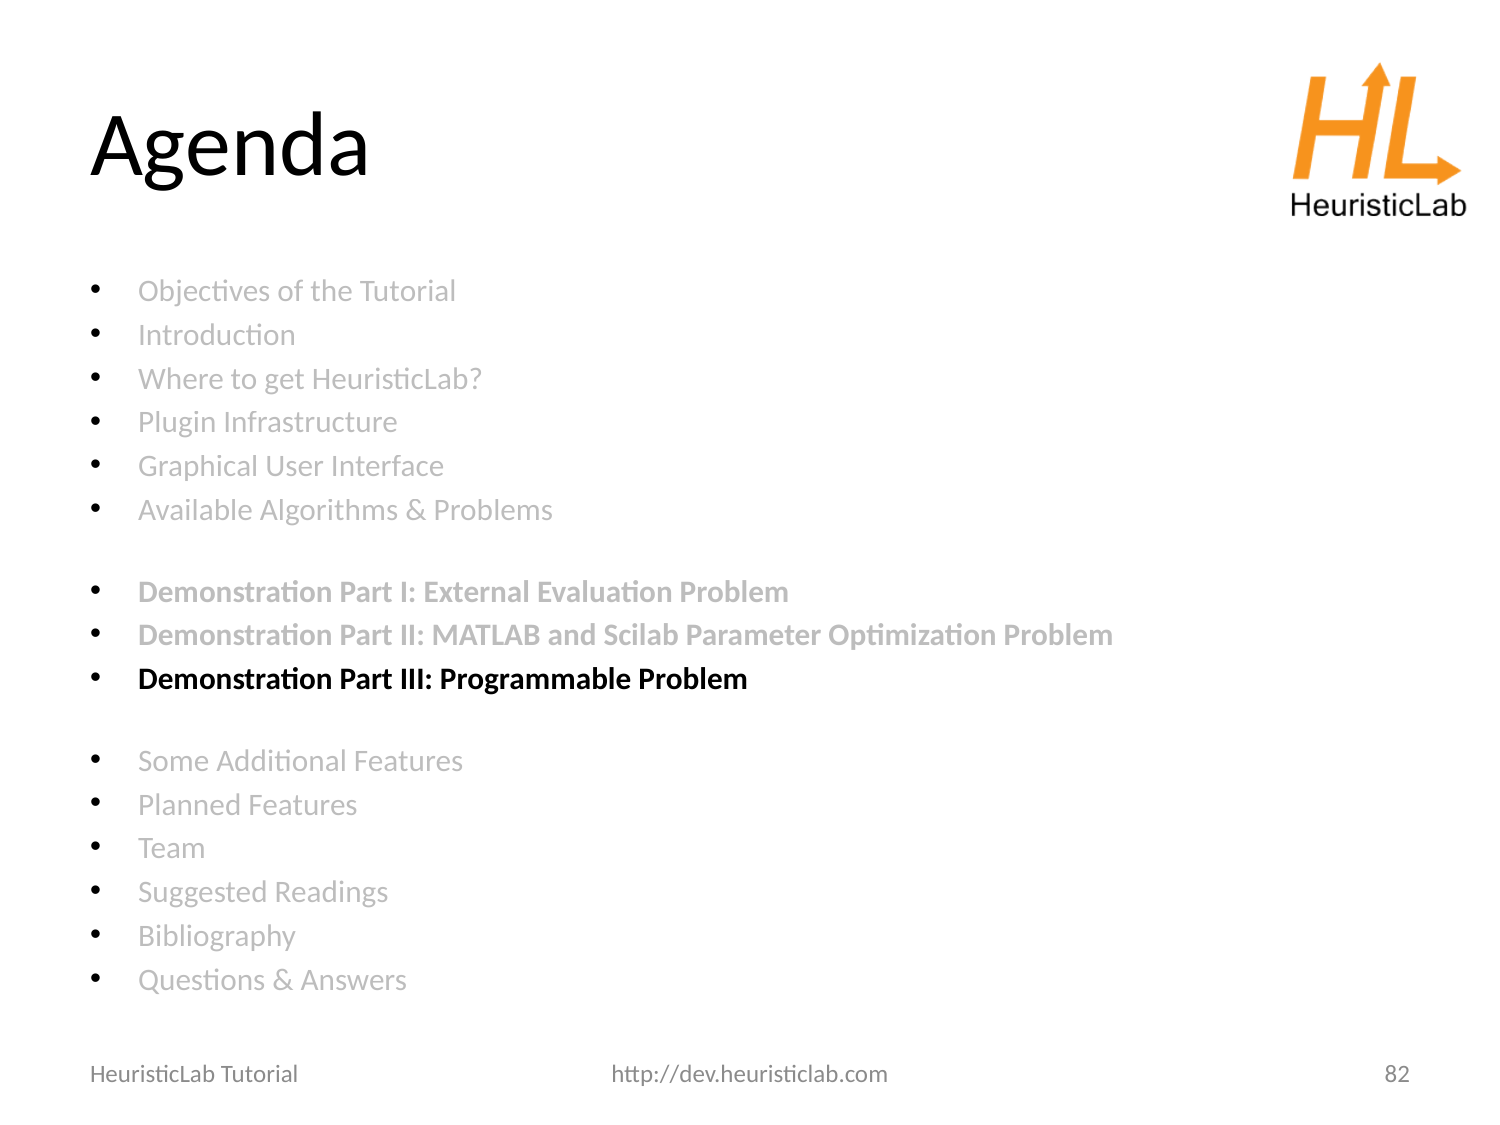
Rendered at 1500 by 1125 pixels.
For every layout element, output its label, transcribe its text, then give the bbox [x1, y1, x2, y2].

slide_number HeuristicLab Tutorial [75, 1042, 425, 1103]
list Objectives of the Tutorial Introduction Where to get HeuristicLab? Plugin Infrastructure Graphical User Interface Available Algorithms & Problems Demonstration Part I: External Evaluation Problem Demonstration Part II: MATLAB and Scilab Parameter Optimization Problem Demonstration Part III: Programmable Problem Some Additional Features Planned Features Team Suggested Readings Bibliography Questions & Answers [75, 262, 1425, 1005]
footer http://dev.heuristiclab.com [512, 1042, 988, 1103]
slide_number 82 [1074, 1042, 1425, 1103]
picture [1281, 27, 1474, 244]
title Agenda [75, 45, 1282, 233]
